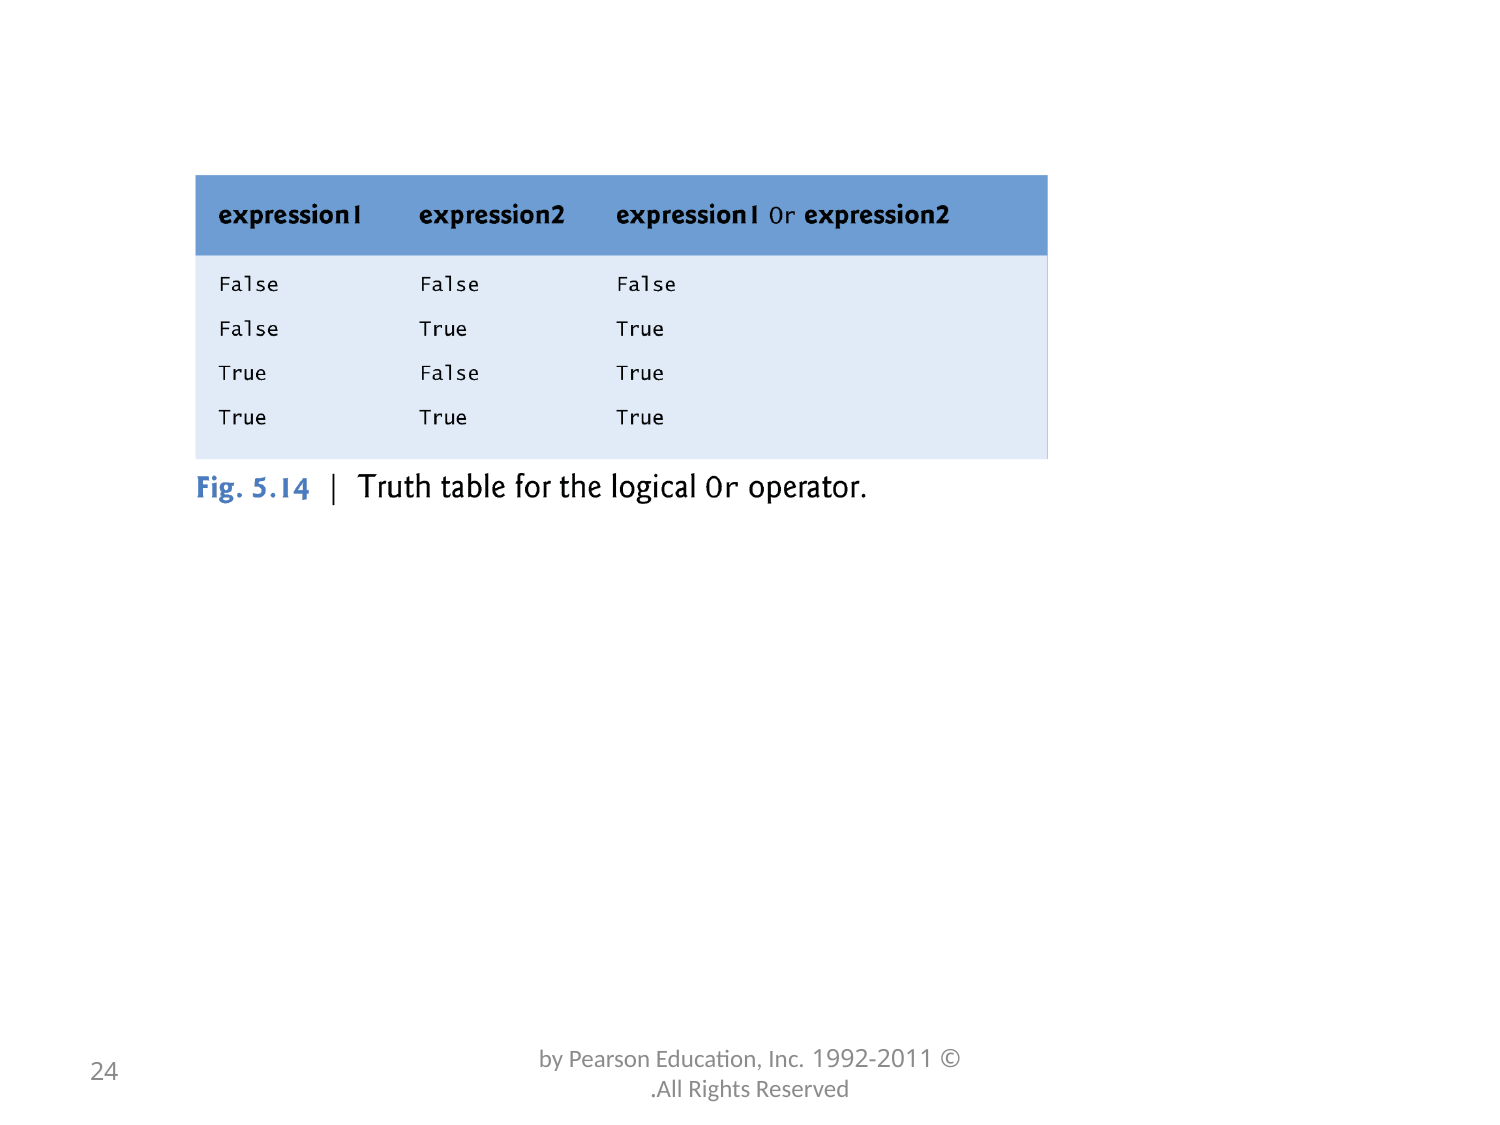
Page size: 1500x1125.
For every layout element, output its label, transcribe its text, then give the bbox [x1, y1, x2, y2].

footer © 1992-2011 by Pearson Education, Inc. All Rights Reserved. [512, 1042, 988, 1103]
picture [0, 106, 1500, 1018]
slide_number 24 [75, 1042, 425, 1103]
